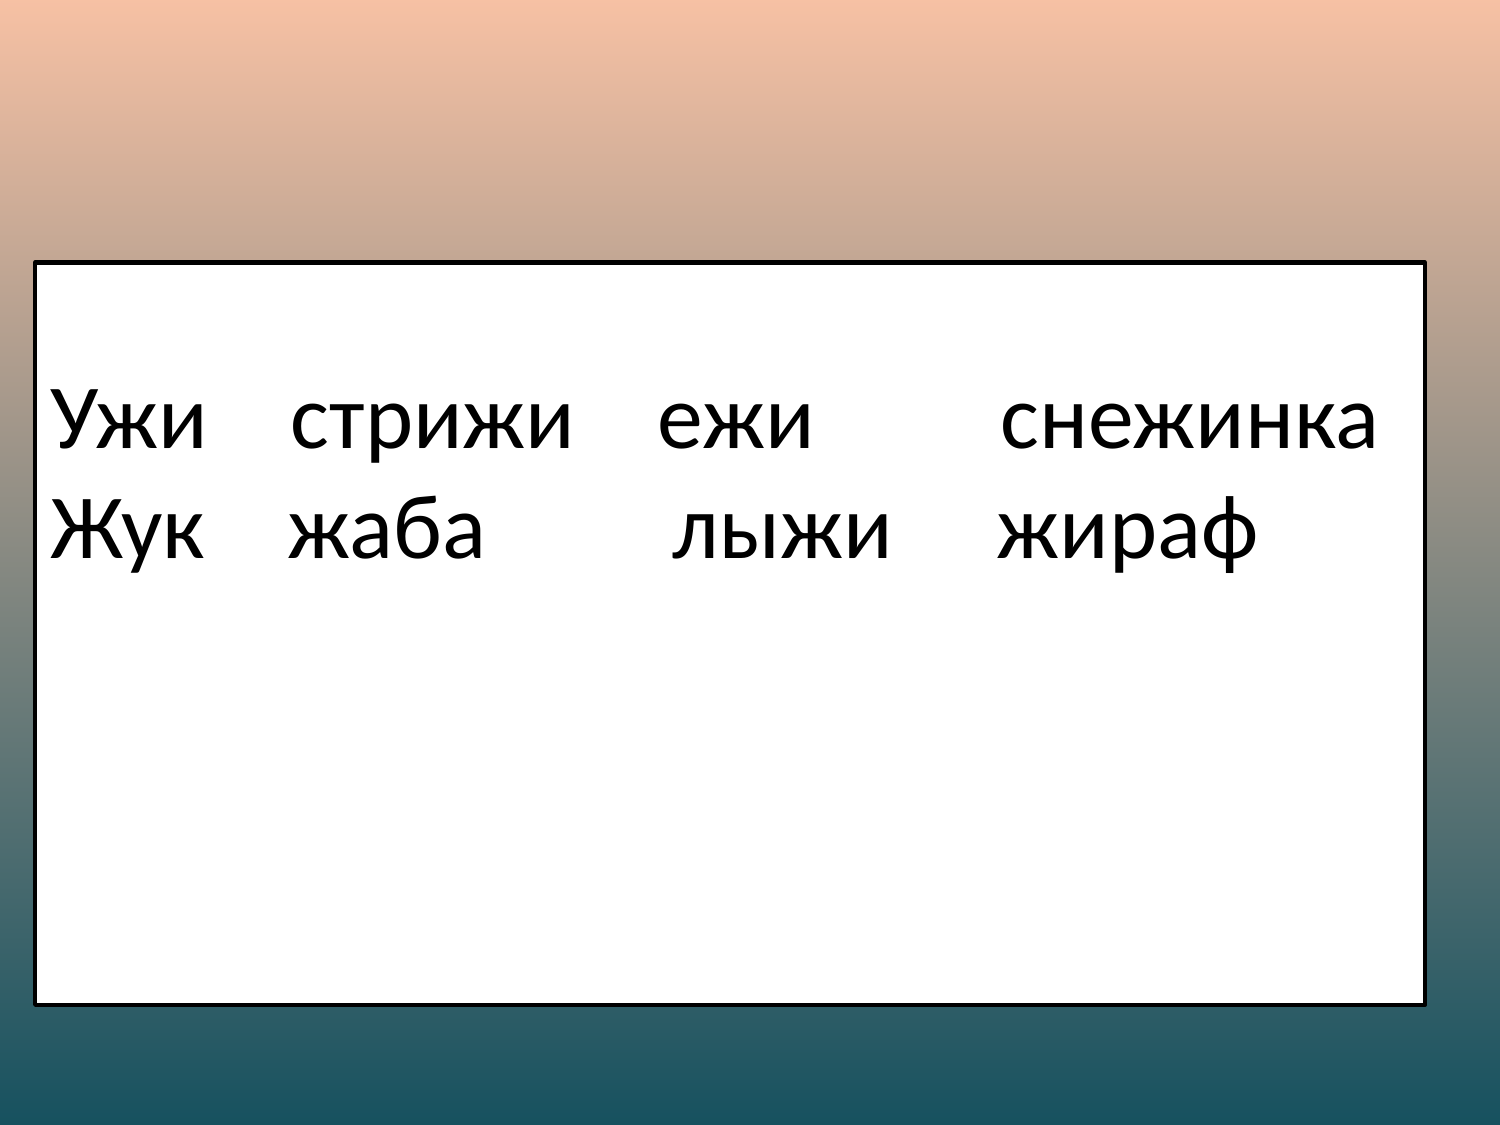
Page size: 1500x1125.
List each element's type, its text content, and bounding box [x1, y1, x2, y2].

list Ужи стрижи ежи снежинка Жук жаба лыжи жираф [33, 260, 1427, 1007]
